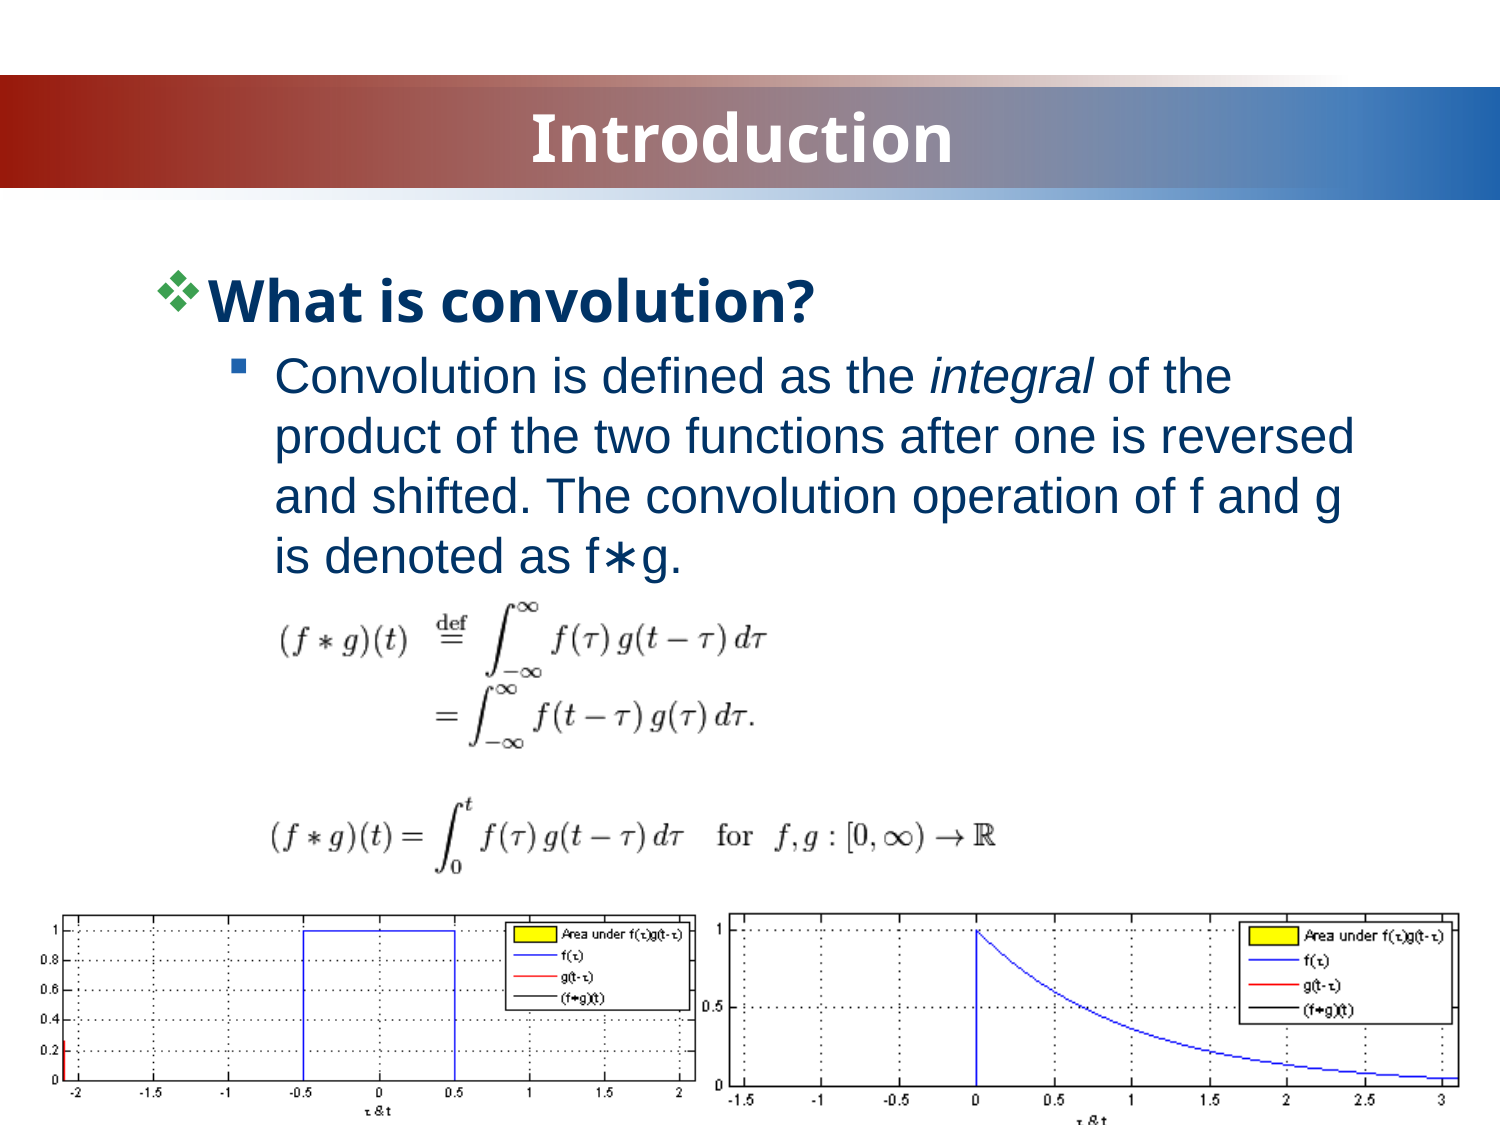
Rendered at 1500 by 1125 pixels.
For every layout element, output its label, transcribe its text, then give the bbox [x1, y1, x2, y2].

picture [262, 594, 782, 757]
title Introduction [137, 89, 1350, 183]
picture [260, 784, 1027, 882]
picture [37, 910, 1463, 1125]
list What is convolution? Convolution is defined as the integral of the product of the two functions after one is reversed and shifted. The convolution operation of f and g is denoted as f∗g. [137, 269, 1386, 912]
